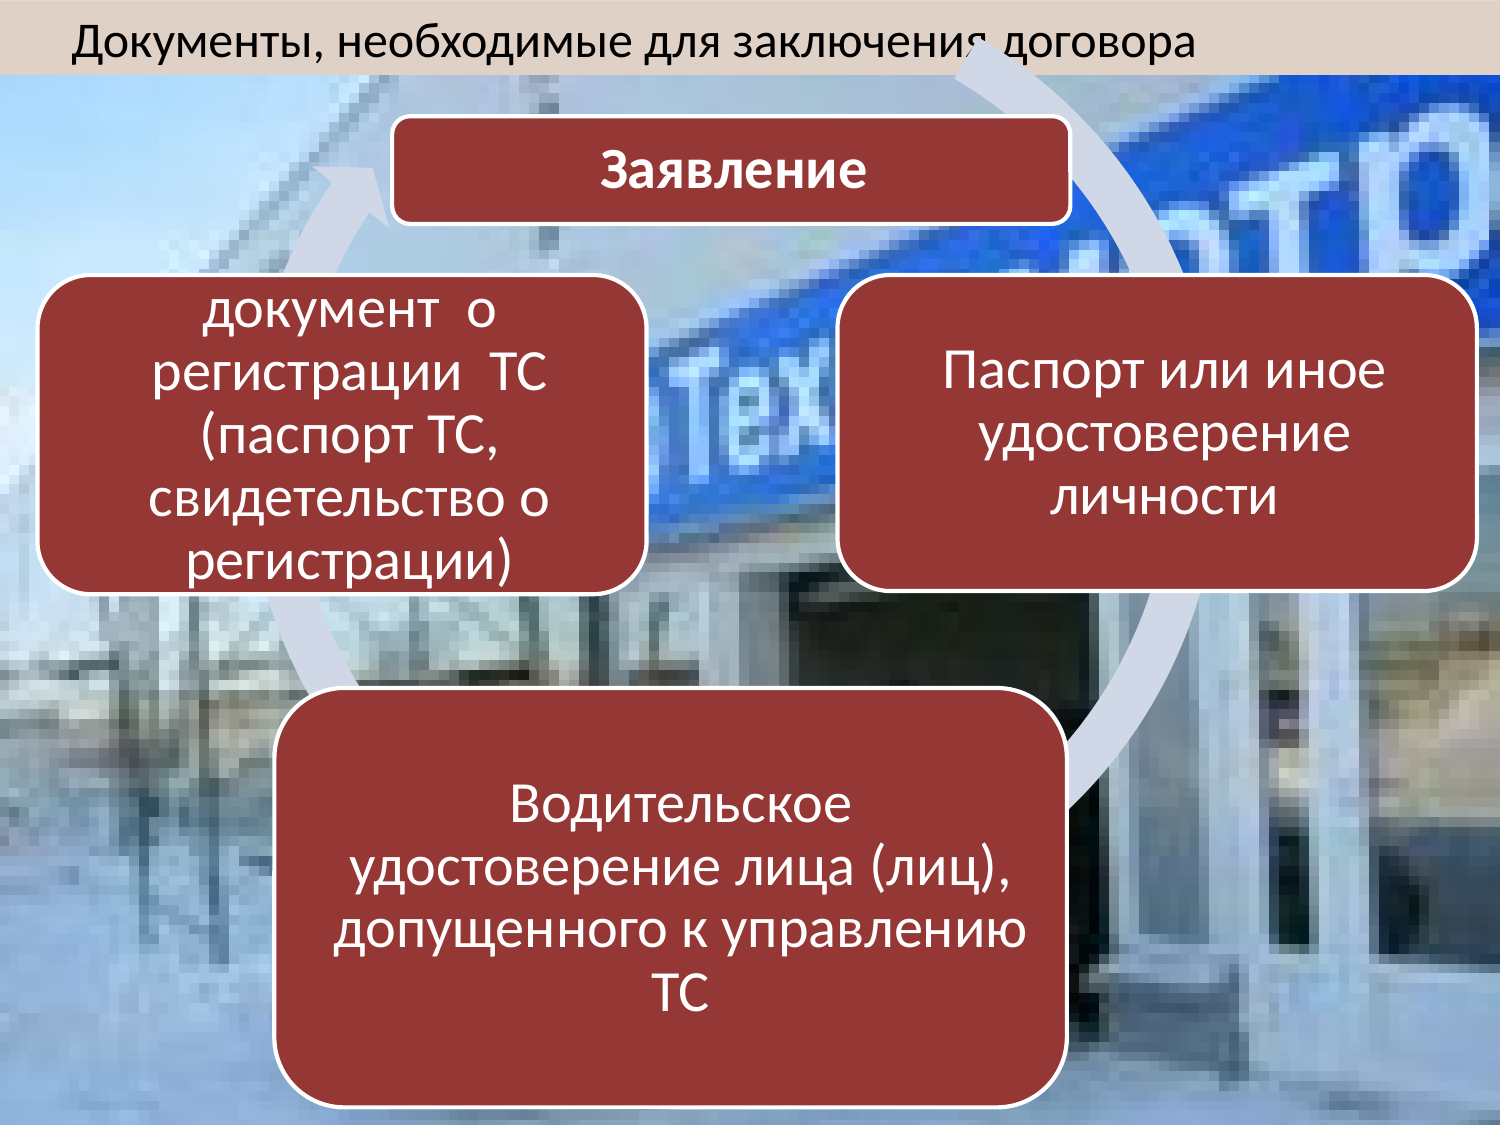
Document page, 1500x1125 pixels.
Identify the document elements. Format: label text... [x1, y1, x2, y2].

text_box Документы, необходимые для заключения договора [379, 0, 1500, 74]
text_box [0, 74, 1500, 1125]
text_box [0, 0, 379, 74]
